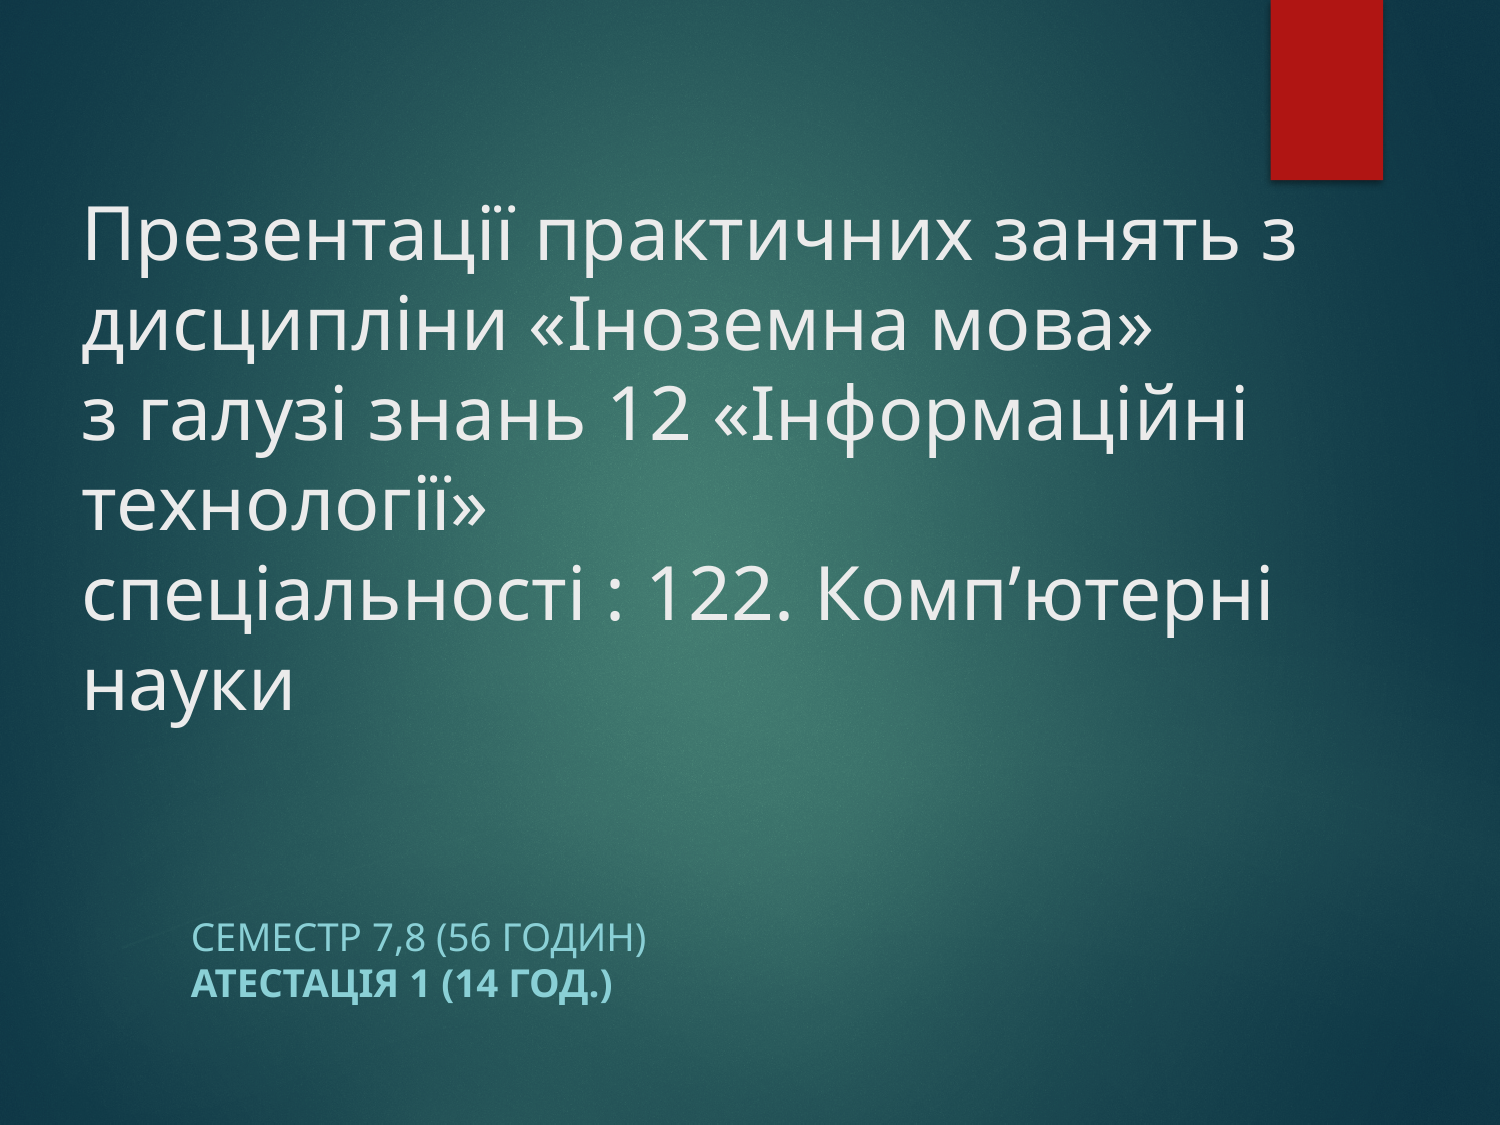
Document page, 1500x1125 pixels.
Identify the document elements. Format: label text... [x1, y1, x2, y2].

title Презентації практичних занять з дисципліни «Іноземна мова» з галузі знань 12 «Інформаційні технології» спеціальності : 122. Комп’ютерні науки [66, 63, 1434, 734]
subtitle Семестр 7,8 (56 годин) Атестація 1 (14 год.) [175, 726, 1239, 1014]
